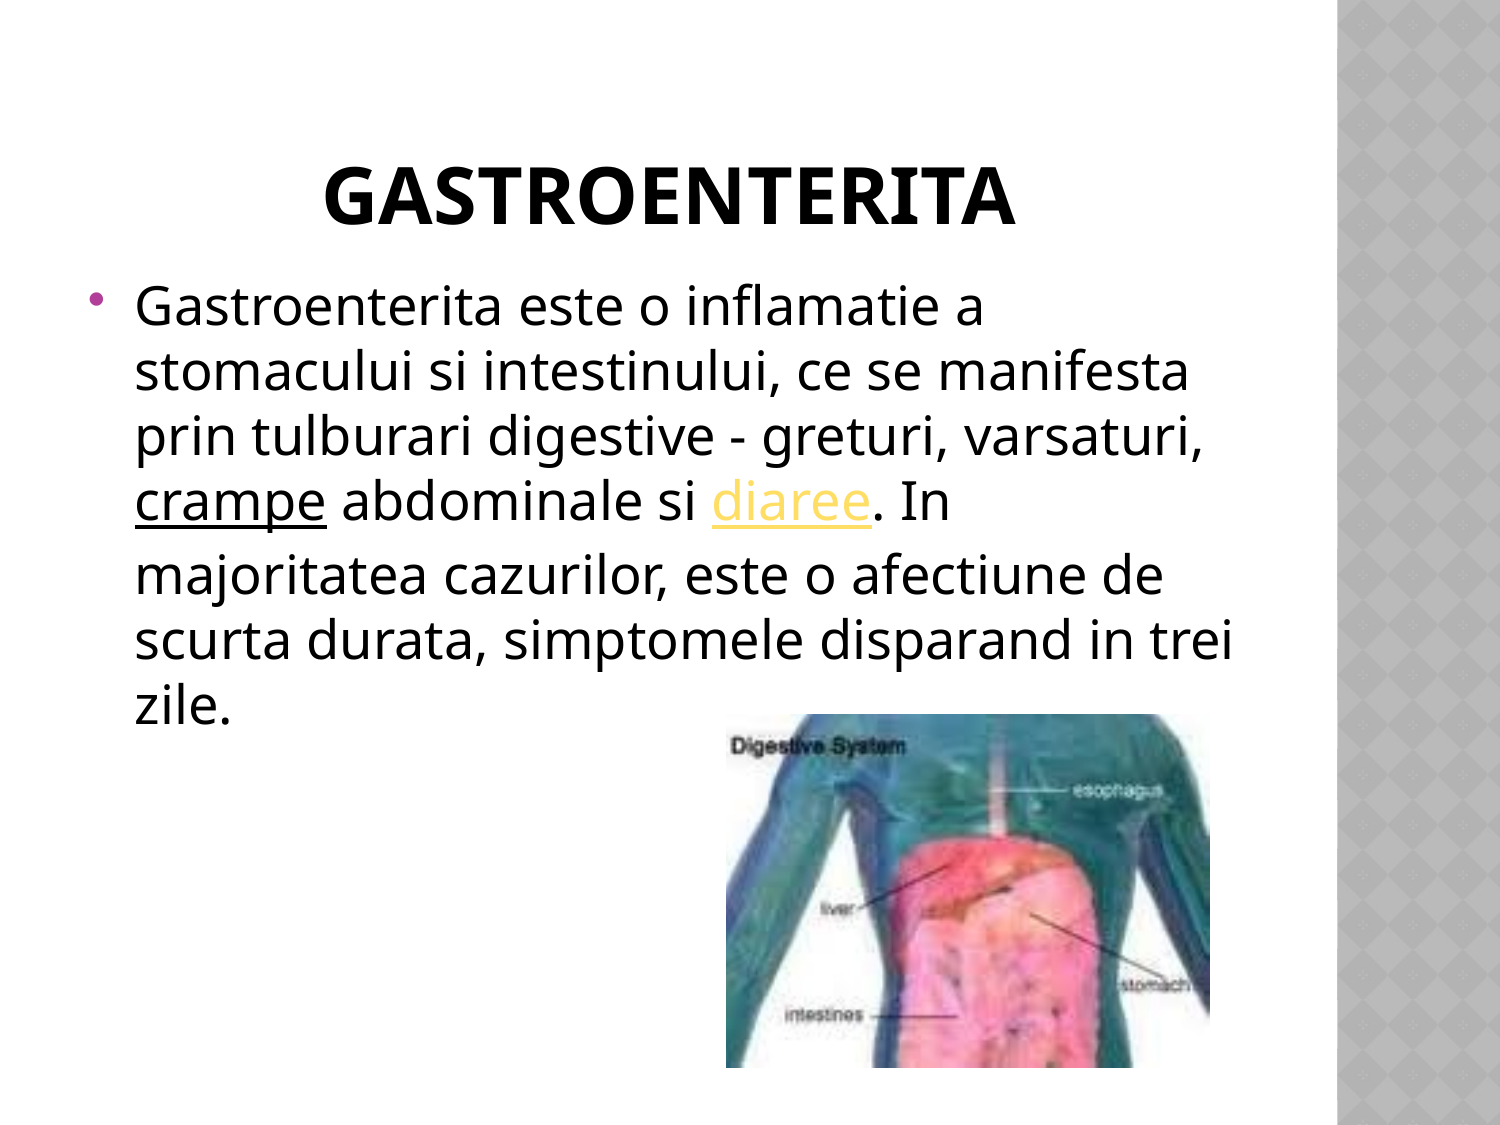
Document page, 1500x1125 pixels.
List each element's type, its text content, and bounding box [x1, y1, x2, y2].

picture [726, 714, 1210, 1068]
list Gastroenterita este o inflamatie a stomacului si intestinului, ce se manifesta prin tulburari digestive - greturi, varsaturi, crampe abdominale si diaree. In majoritatea cazurilor, este o afectiune de scurta durata, simptomele disparand in trei zile. [75, 264, 1263, 1059]
title Gastroenterita [75, 52, 1263, 240]
